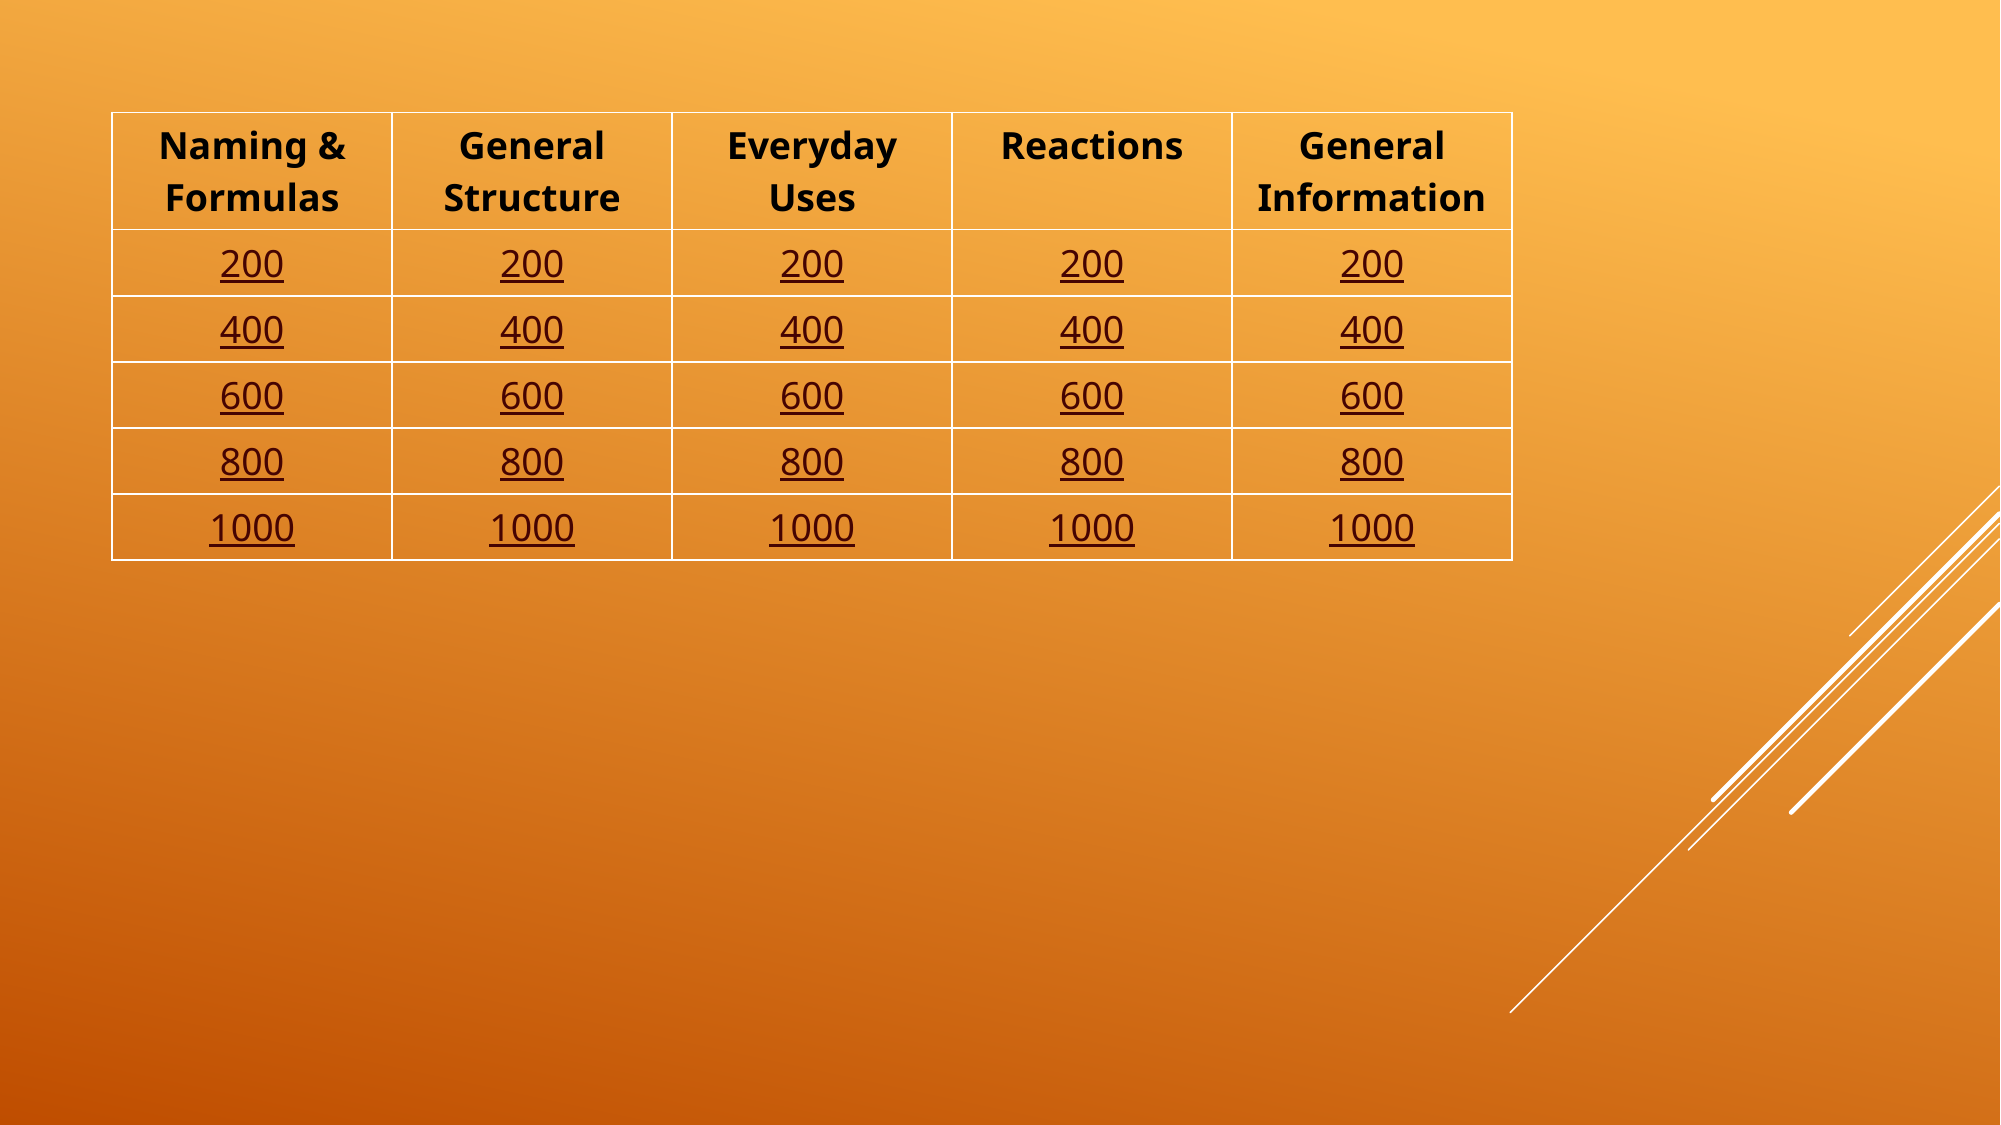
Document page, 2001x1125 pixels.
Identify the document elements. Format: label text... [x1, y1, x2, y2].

table_cell 1000 [953, 495, 1231, 559]
table_cell 400 [113, 297, 391, 361]
table_cell 200 [953, 230, 1231, 295]
table_header General Information [1233, 113, 1511, 229]
table_cell 800 [393, 429, 671, 493]
table_header General Structure [393, 113, 671, 229]
table_cell 1000 [113, 495, 391, 559]
table_cell 800 [1233, 429, 1511, 493]
table_cell 600 [393, 363, 671, 427]
table_cell 600 [1233, 363, 1511, 427]
table_cell 400 [1233, 297, 1511, 361]
table_cell 600 [673, 363, 951, 427]
table_cell 600 [113, 363, 391, 427]
table_cell 1000 [673, 495, 951, 559]
table_cell 200 [113, 230, 391, 295]
table_cell 200 [673, 230, 951, 295]
table_cell 600 [953, 363, 1231, 427]
table_header Reactions [953, 113, 1231, 229]
table_cell 800 [953, 429, 1231, 493]
table_cell 400 [673, 297, 951, 361]
table_cell 800 [673, 429, 951, 493]
table_cell 400 [393, 297, 671, 361]
table_header Naming & Formulas [113, 113, 391, 229]
table_cell 800 [113, 429, 391, 493]
table_cell 200 [393, 230, 671, 295]
table_cell 200 [1233, 230, 1511, 295]
table_header Everyday Uses [673, 113, 951, 229]
table_cell 1000 [393, 495, 671, 559]
table_cell 400 [953, 297, 1231, 361]
table_cell 1000 [1233, 495, 1511, 559]
